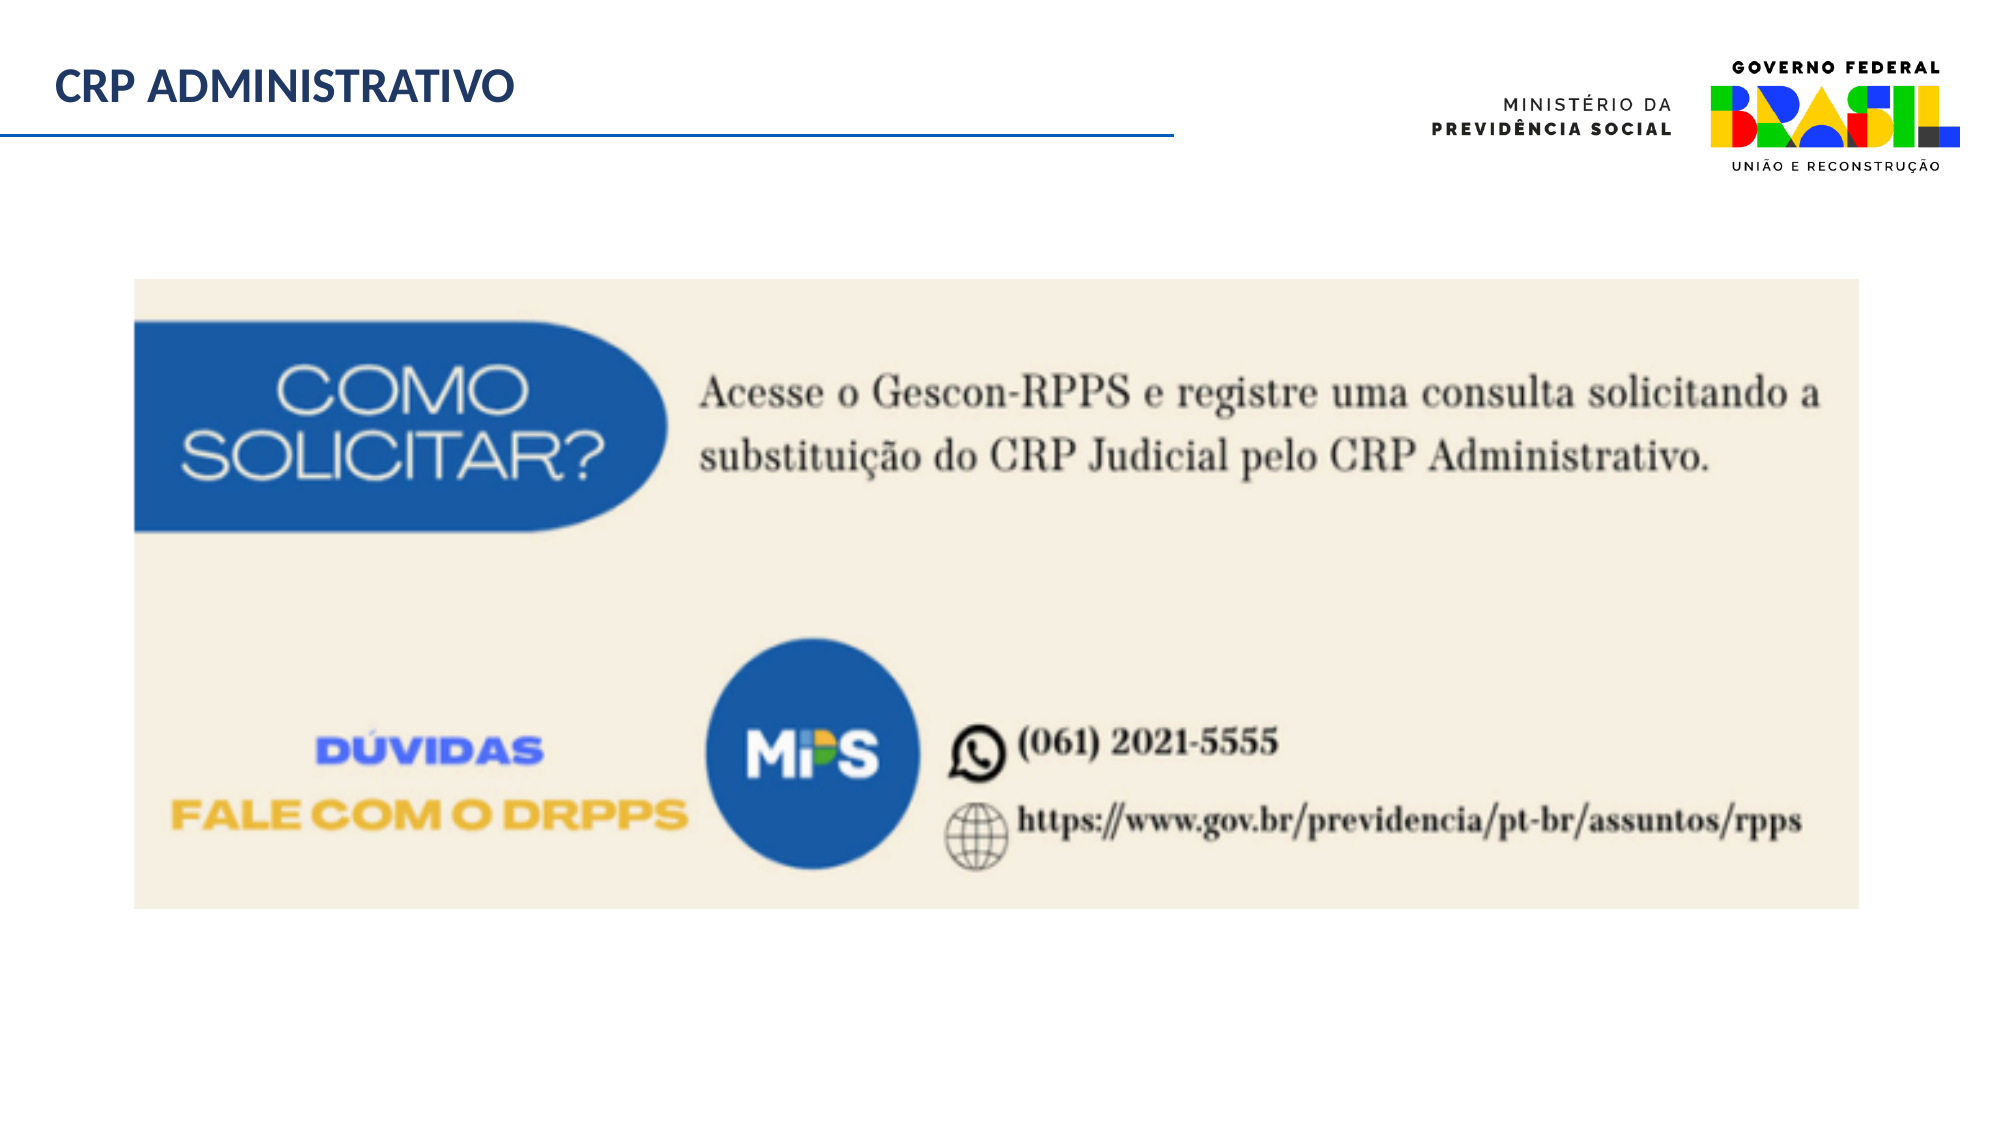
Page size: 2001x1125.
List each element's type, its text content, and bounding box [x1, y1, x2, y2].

text_box CRP administrativo [40, 22, 1094, 134]
picture [1431, 61, 1960, 173]
picture [130, 279, 1870, 909]
